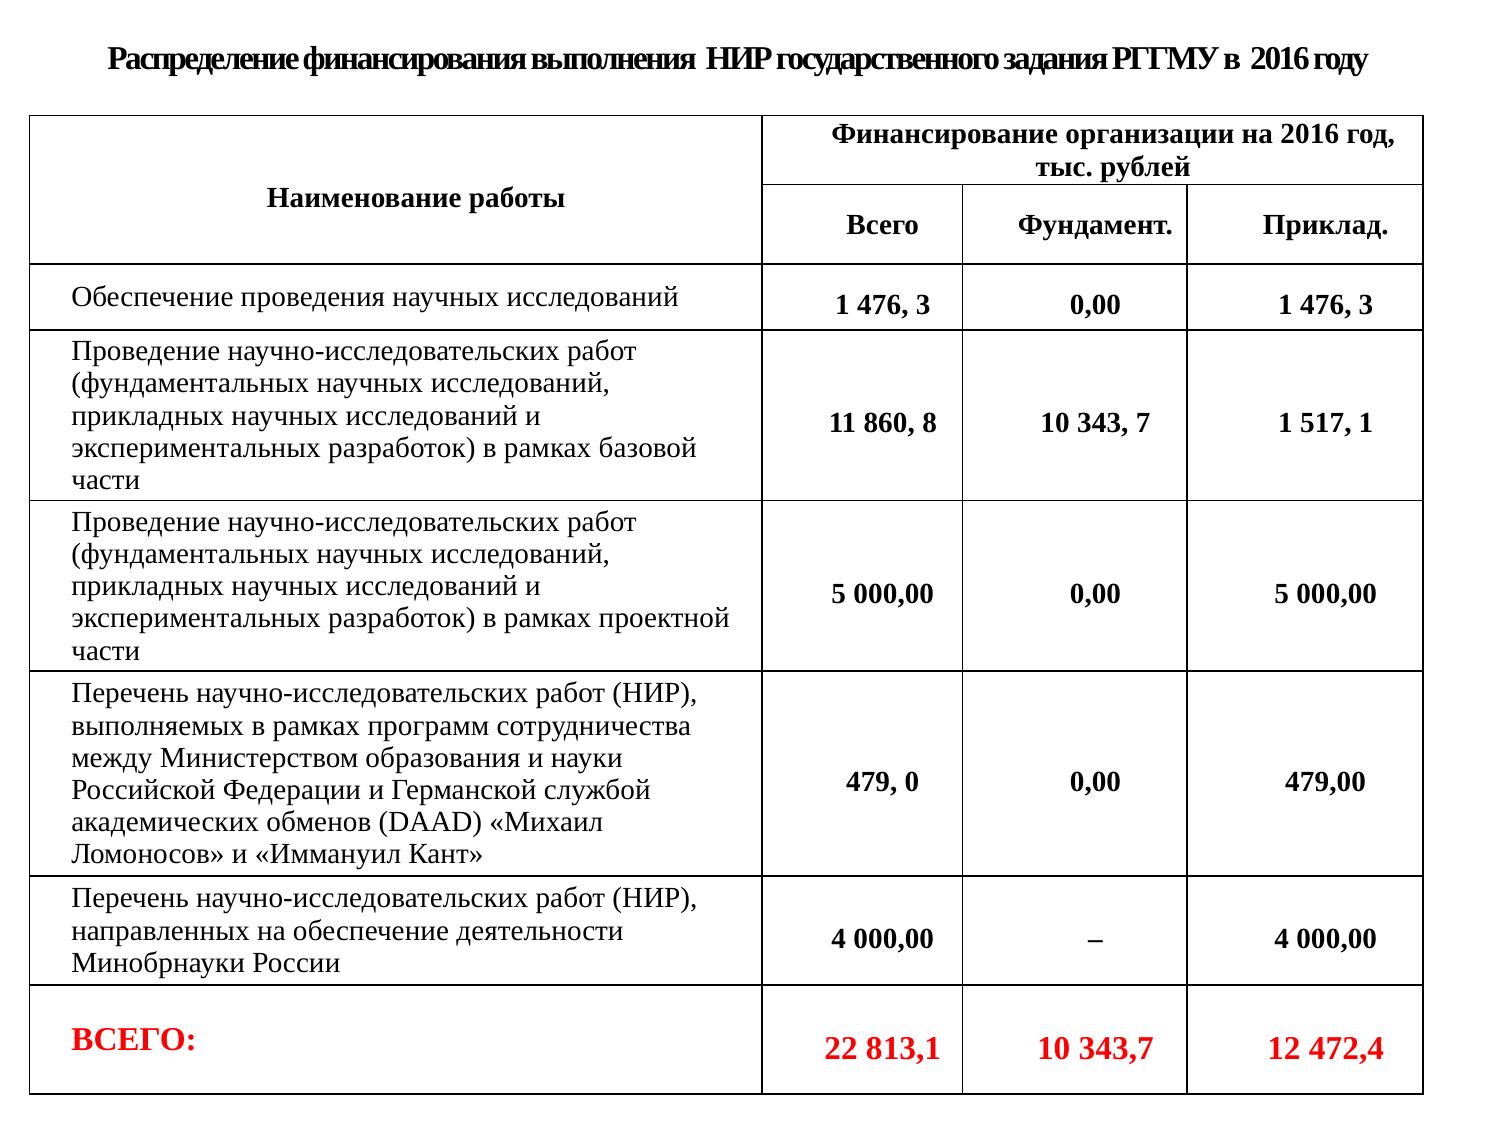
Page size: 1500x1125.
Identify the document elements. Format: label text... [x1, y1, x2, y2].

table_cell 0,00 [963, 265, 1186, 329]
table_header Финансирование организации на 2016 год, тыс. рублей [763, 116, 1422, 184]
table_cell ВСЕГО: [30, 986, 761, 1093]
table_cell 5 000,00 [763, 501, 962, 670]
table_cell 4 000,00 [1188, 877, 1422, 984]
table_cell 10 343,7 [963, 986, 1186, 1093]
table_cell 1 476, 3 [1188, 265, 1422, 329]
table_cell 12 472,4 [1188, 986, 1422, 1093]
table_cell 479, 0 [763, 672, 962, 875]
table_cell Фундамент. [963, 185, 1186, 263]
table_cell 5 000,00 [1188, 501, 1422, 670]
table_cell Проведение научно-исследовательских работ (фундаментальных научных исследований, прикладных научных исследований и экспериментальных разработок) в рамках базовой части [30, 331, 761, 500]
table_cell 4 000,00 [763, 877, 962, 984]
table_cell 0,00 [963, 501, 1186, 670]
table_cell Обеспечение проведения научных исследований [30, 265, 761, 329]
title Распределение финансирования выполнения НИР государственного задания РГГМУ в 2016 году [76, 19, 1402, 100]
table_cell 1 476, 3 [763, 265, 962, 329]
table_header Наименование работы [30, 116, 761, 263]
table_cell Приклад. [1188, 185, 1422, 263]
table_cell 1 517, 1 [1188, 331, 1422, 500]
table_cell 10 343, 7 [963, 331, 1186, 500]
table_cell Перечень научно-исследовательских работ (НИР), выполняемых в рамках программ сотрудничества между Министерством образования и науки Российской Федерации и Германской службой академических обменов (DAAD) «Михаил Ломоносов» и «Иммануил Кант» [30, 672, 761, 875]
table_cell 22 813,1 [763, 986, 962, 1093]
table_cell Перечень научно-исследовательских работ (НИР), направленных на обеспечение деятельности Минобрнауки России [30, 877, 761, 984]
table_cell 479,00 [1188, 672, 1422, 875]
table_cell Всего [763, 185, 962, 263]
table_cell 11 860, 8 [763, 331, 962, 500]
table_cell – [963, 877, 1186, 984]
table_cell 0,00 [963, 672, 1186, 875]
table_cell Проведение научно-исследовательских работ (фундаментальных научных исследований, прикладных научных исследований и экспериментальных разработок) в рамках проектной части [30, 501, 761, 670]
